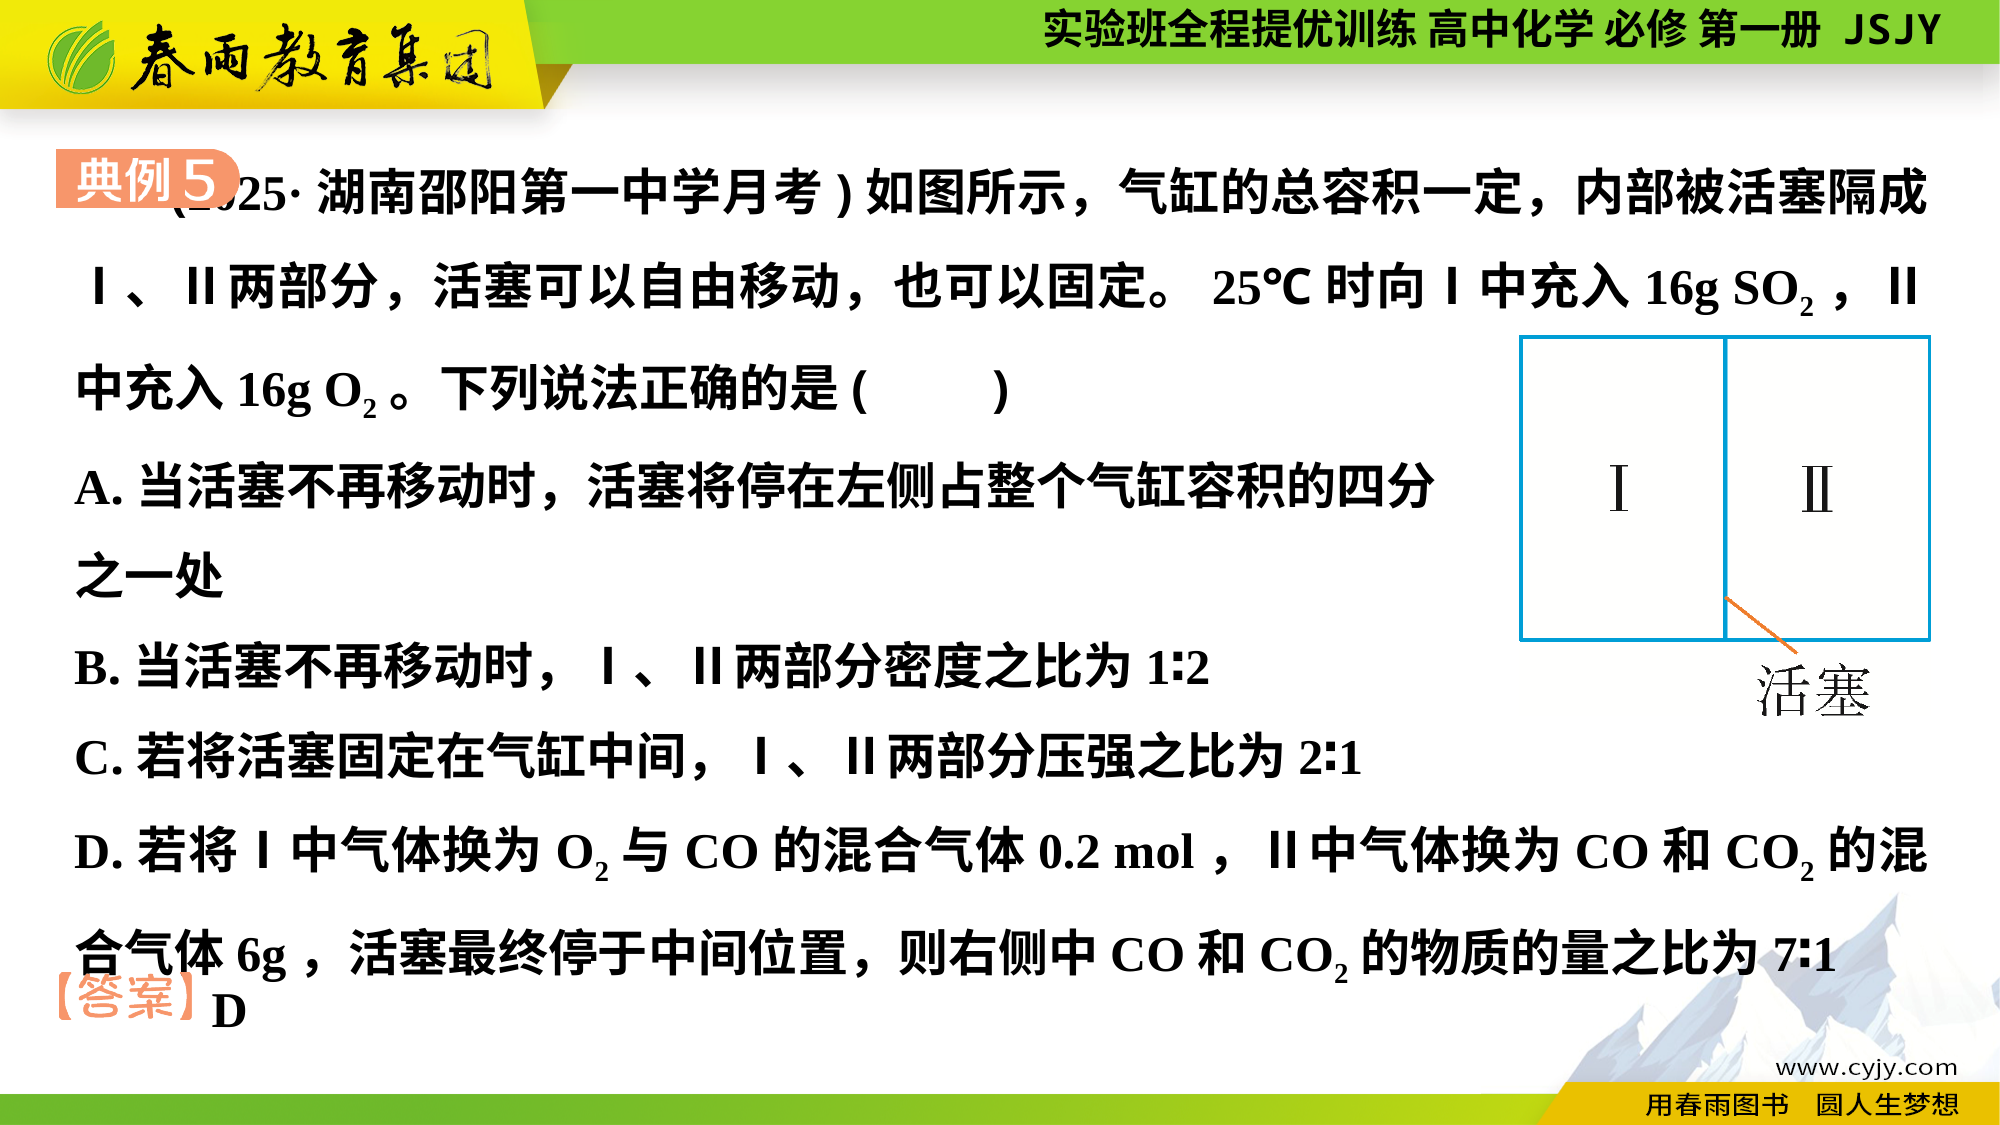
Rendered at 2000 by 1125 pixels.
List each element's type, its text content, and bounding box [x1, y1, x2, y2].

text_box D [59, 939, 1944, 1045]
list (2025·湖南邵阳第一中学月考)如图所示，气缸的总容积一定，内部被活塞隔成Ⅰ、Ⅱ两部分，活塞可以自由移动，也可以固定。25℃时向Ⅰ中充入16g SO2，Ⅱ中充入16g O2。下列说法正确的是( ) A.当活塞不再移动时，活塞将停在左侧占整个气缸容积的四分 之一处 B.当活塞不再移动时，Ⅰ、Ⅱ两部分密度之比为1∶2 C.若将活塞固定在气缸中间，Ⅰ、Ⅱ两部分压强之比为2∶1 D.若将Ⅰ中气体换为O2与CO的混合气体0.2 mol，Ⅱ中气体换为CO和CO2的混合气体6g，活塞最终停于中间位置，则右侧中CO和CO2的物质的量之比为7∶1 [59, 122, 1944, 939]
picture [0, 0, 2000, 1125]
